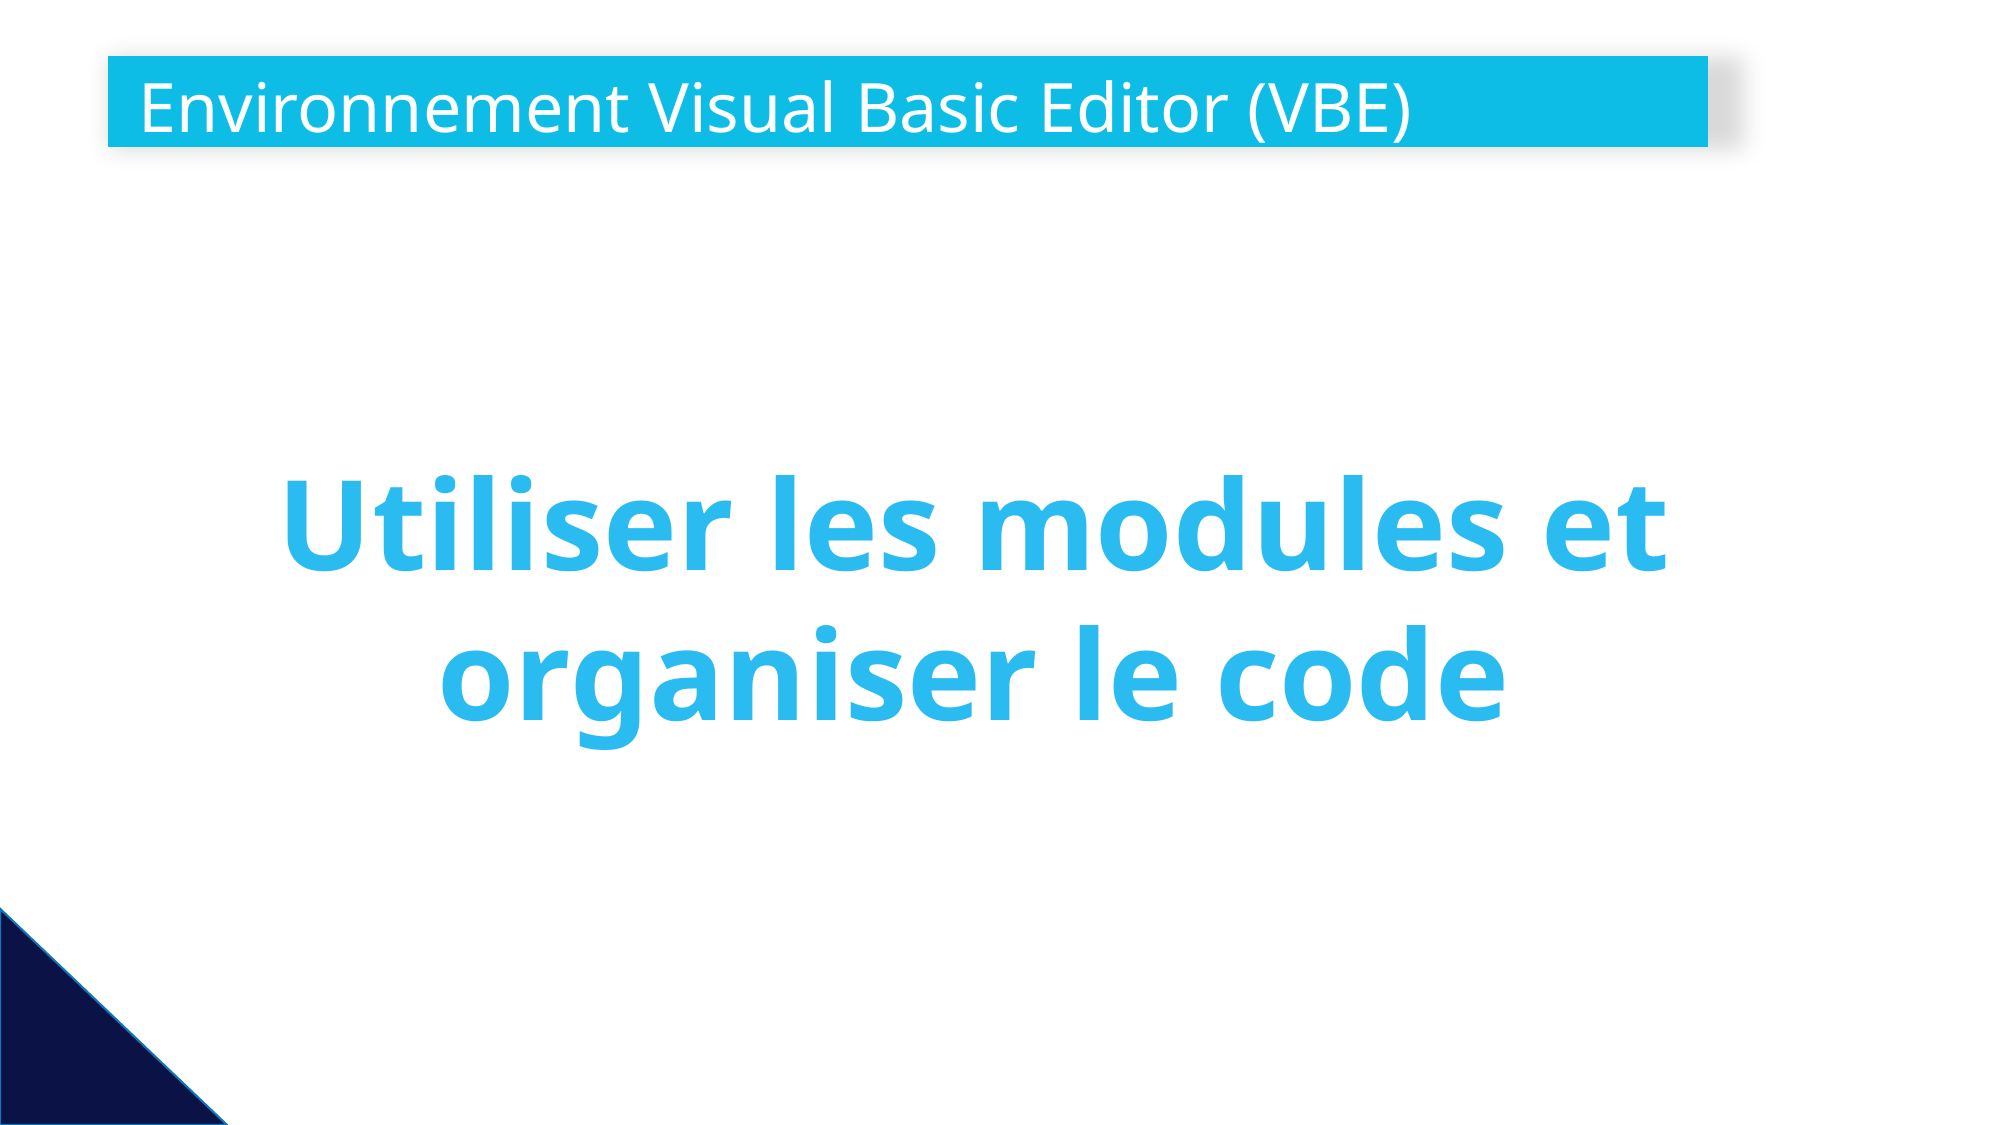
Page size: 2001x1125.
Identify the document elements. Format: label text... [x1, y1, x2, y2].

title Environnement Visual Basic Editor (VBE) [108, 56, 1708, 147]
text_box [0, 907, 229, 1125]
text_box Utiliser les modules et organiser le code [146, 438, 1802, 753]
